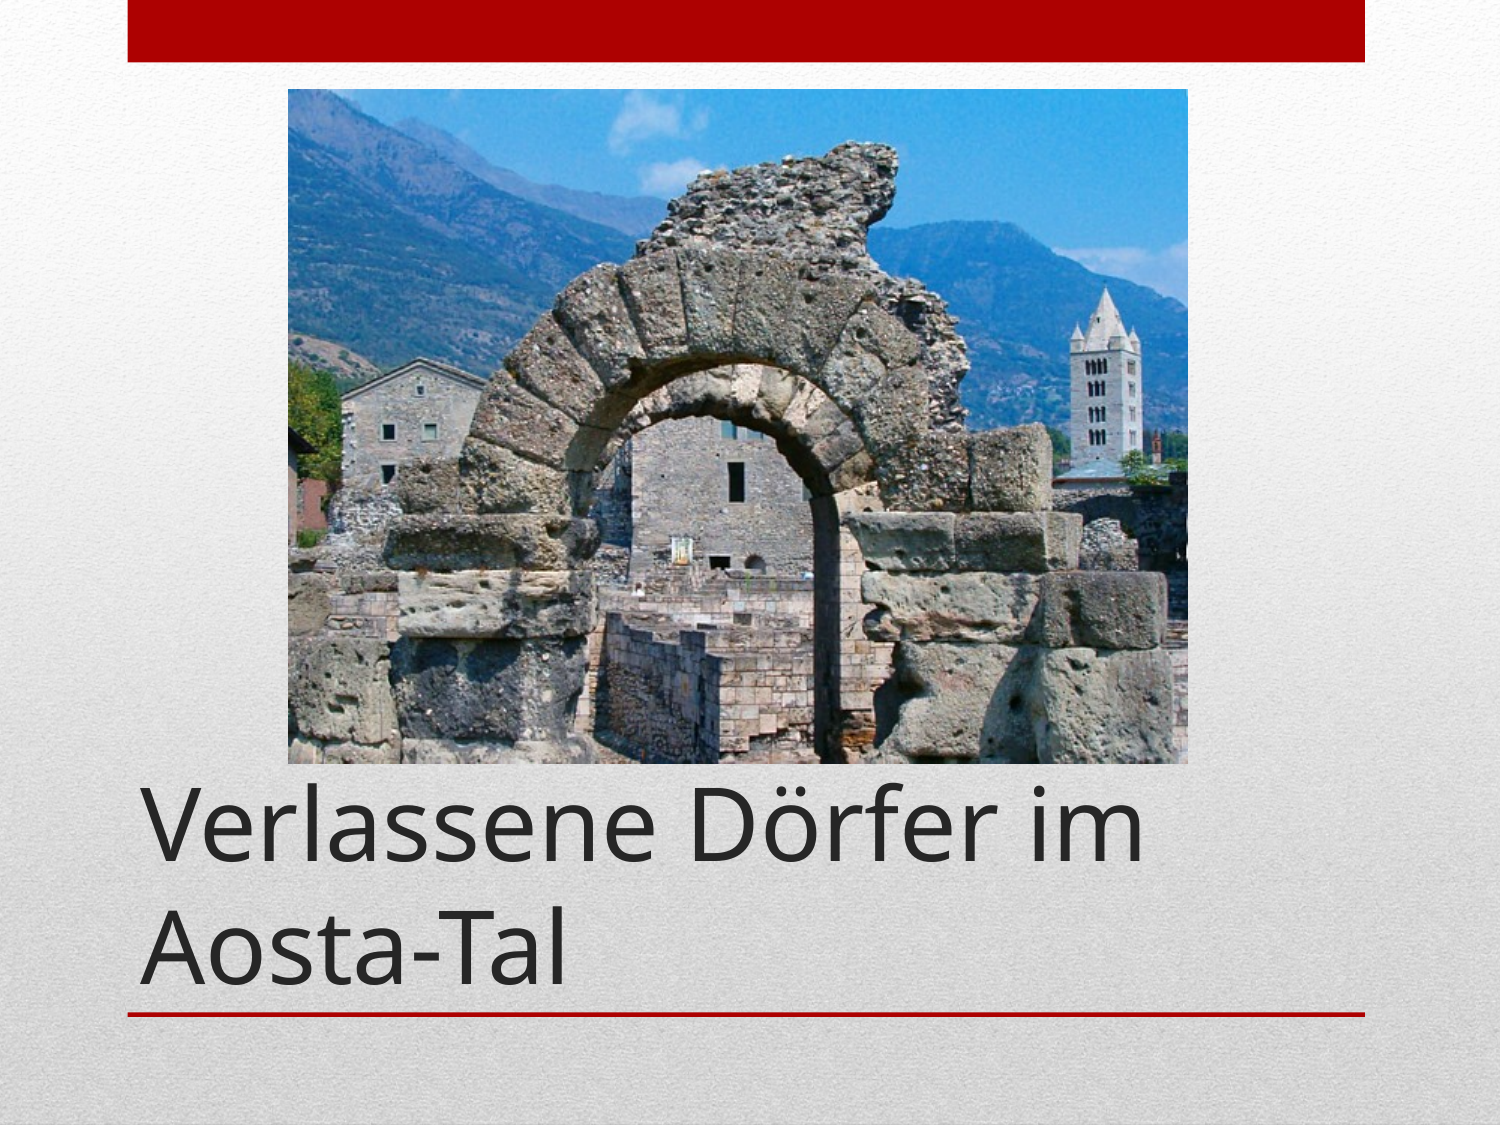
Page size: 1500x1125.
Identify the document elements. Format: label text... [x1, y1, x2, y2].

title Verlassene Dörfer im Aosta-Tal [125, 750, 1238, 1013]
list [287, 89, 1188, 765]
